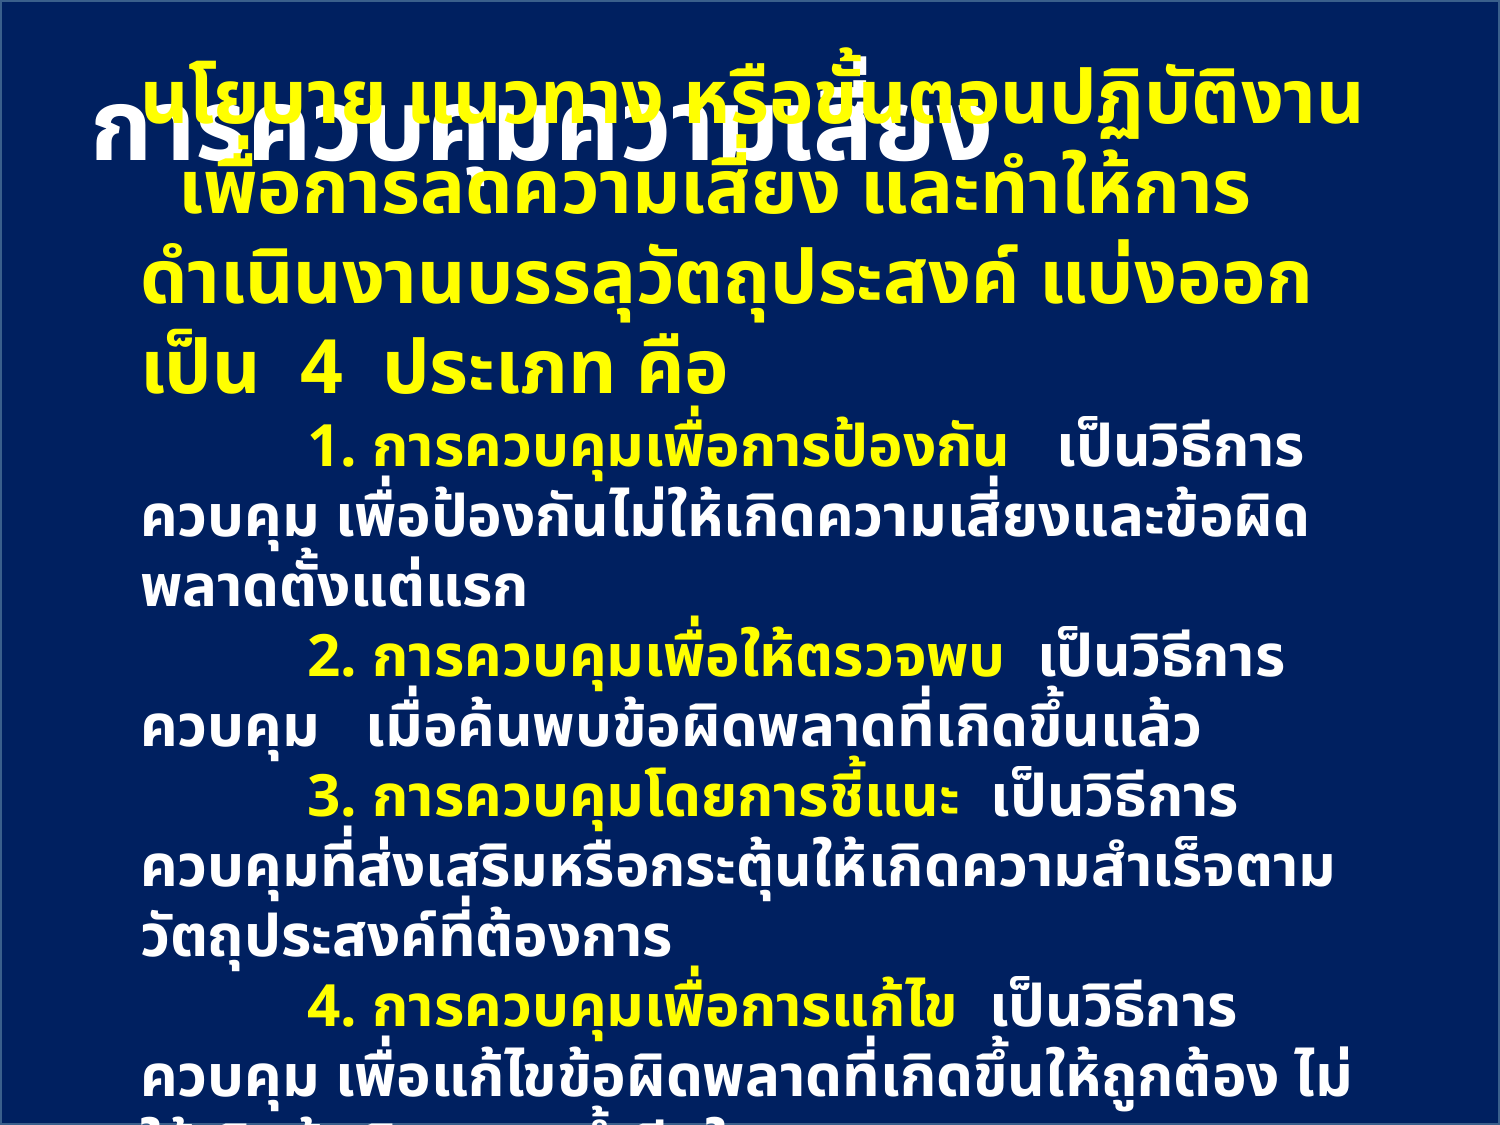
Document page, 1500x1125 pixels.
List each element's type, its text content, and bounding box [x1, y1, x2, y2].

text_box นโยบาย แนวทาง หรือขั้นตอนปฏิบัติงาน เพื่อการลดความเสี่ยง และทำให้การดำเนินงานบรรลุวัตถุประสงค์ แบ่งออกเป็น 4 ประเภท คือ 1. การควบคุมเพื่อการป้องกัน เป็นวิธีการควบคุม เพื่อป้องกันไม่ให้เกิดความเสี่ยงและข้อผิดพลาดตั้งแต่แรก 2. การควบคุมเพื่อให้ตรวจพบ เป็นวิธีการควบคุม เมื่อค้นพบข้อผิดพลาดที่เกิดขึ้นแล้ว 3. การควบคุมโดยการชี้แนะ เป็นวิธีการควบคุมที่ส่งเสริมหรือกระตุ้นให้เกิดความสำเร็จตามวัตถุประสงค์ที่ต้องการ 4. การควบคุมเพื่อการแก้ไข เป็นวิธีการควบคุม เพื่อแก้ไขข้อผิดพลาดที่เกิดขึ้นให้ถูกต้อง ไม่ให้เกิดข้อผิดพลาดซ้ำอีกในอนาคต [124, 537, 1400, 779]
title การควบคุมความเสี่ยง [75, 0, 1350, 242]
text_box [0, 0, 1500, 1125]
